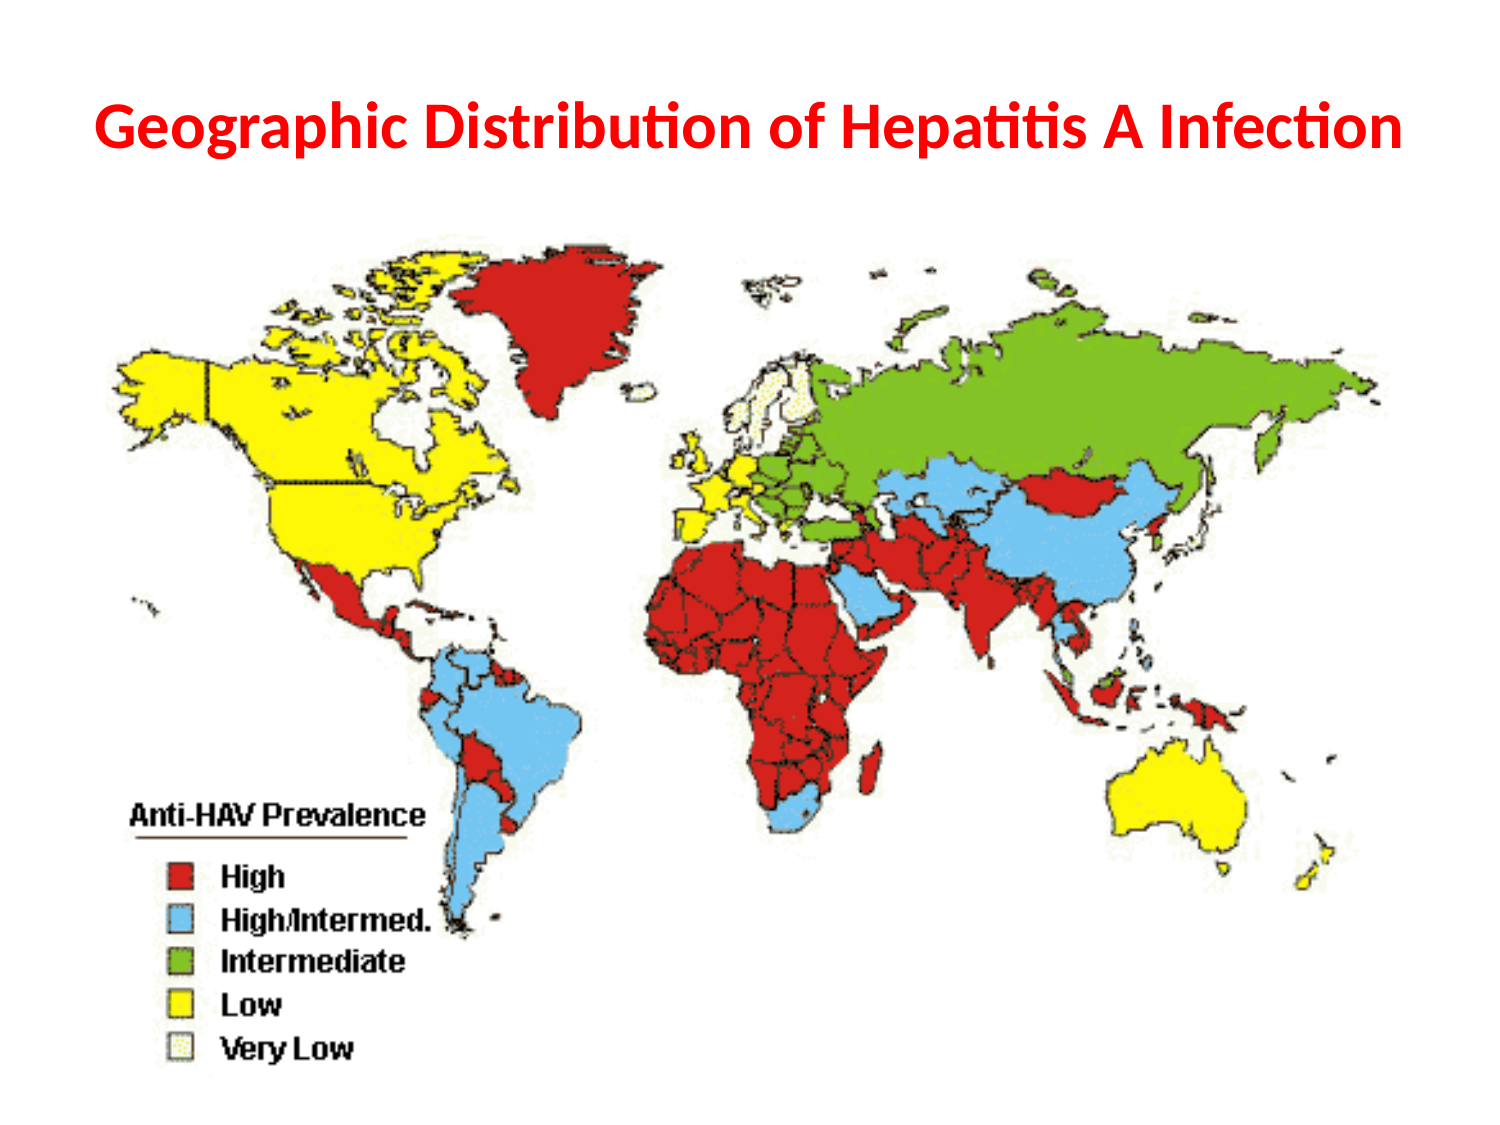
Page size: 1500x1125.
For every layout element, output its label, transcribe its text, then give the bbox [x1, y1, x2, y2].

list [105, 234, 1389, 1082]
title Geographic Distribution of Hepatitis A Infection [75, 45, 1425, 200]
